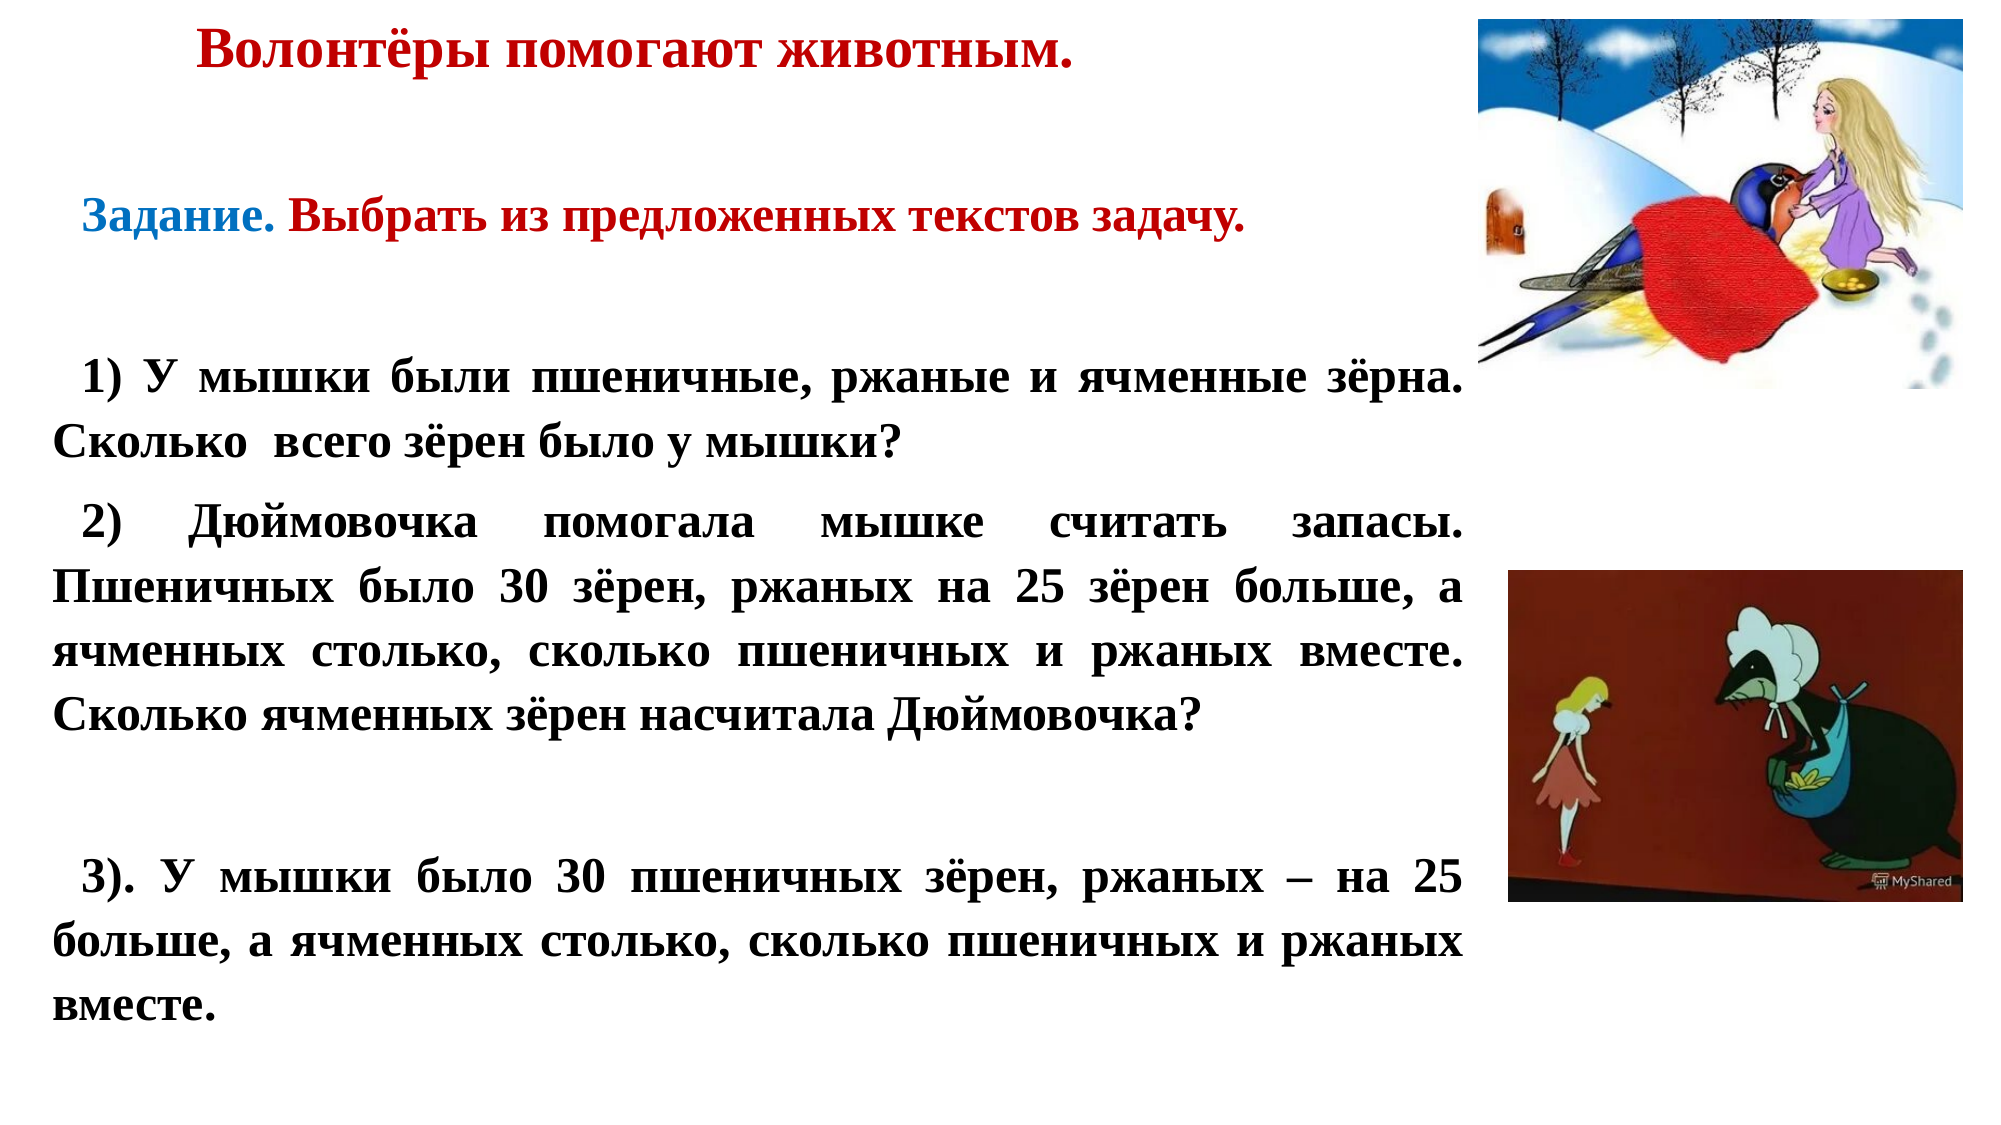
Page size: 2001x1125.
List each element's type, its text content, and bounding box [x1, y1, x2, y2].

title Волонтёры помогают животным. [181, 38, 1478, 92]
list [1478, 19, 1963, 389]
text_box Задание. Выбрать из предложенных текстов задачу. 1) У мышки были пшеничные, ржаные и ячменные зёрна. Сколько всего зёрен было у мышки? 2) Дюймовочка помогала мышке считать запасы. Пшеничных было 30 зёрен, ржаных на 25 зёрен больше, а ячменных столько, сколько пшеничных и ржаных вместе. Сколько ячменных зёрен насчитала Дюймовочка? 3). У мышки было 30 пшеничных зёрен, ржаных – на 25 больше, а ячменных столько, сколько пшеничных и ржаных вместе. [37, 92, 1479, 1038]
picture [1508, 570, 1963, 902]
